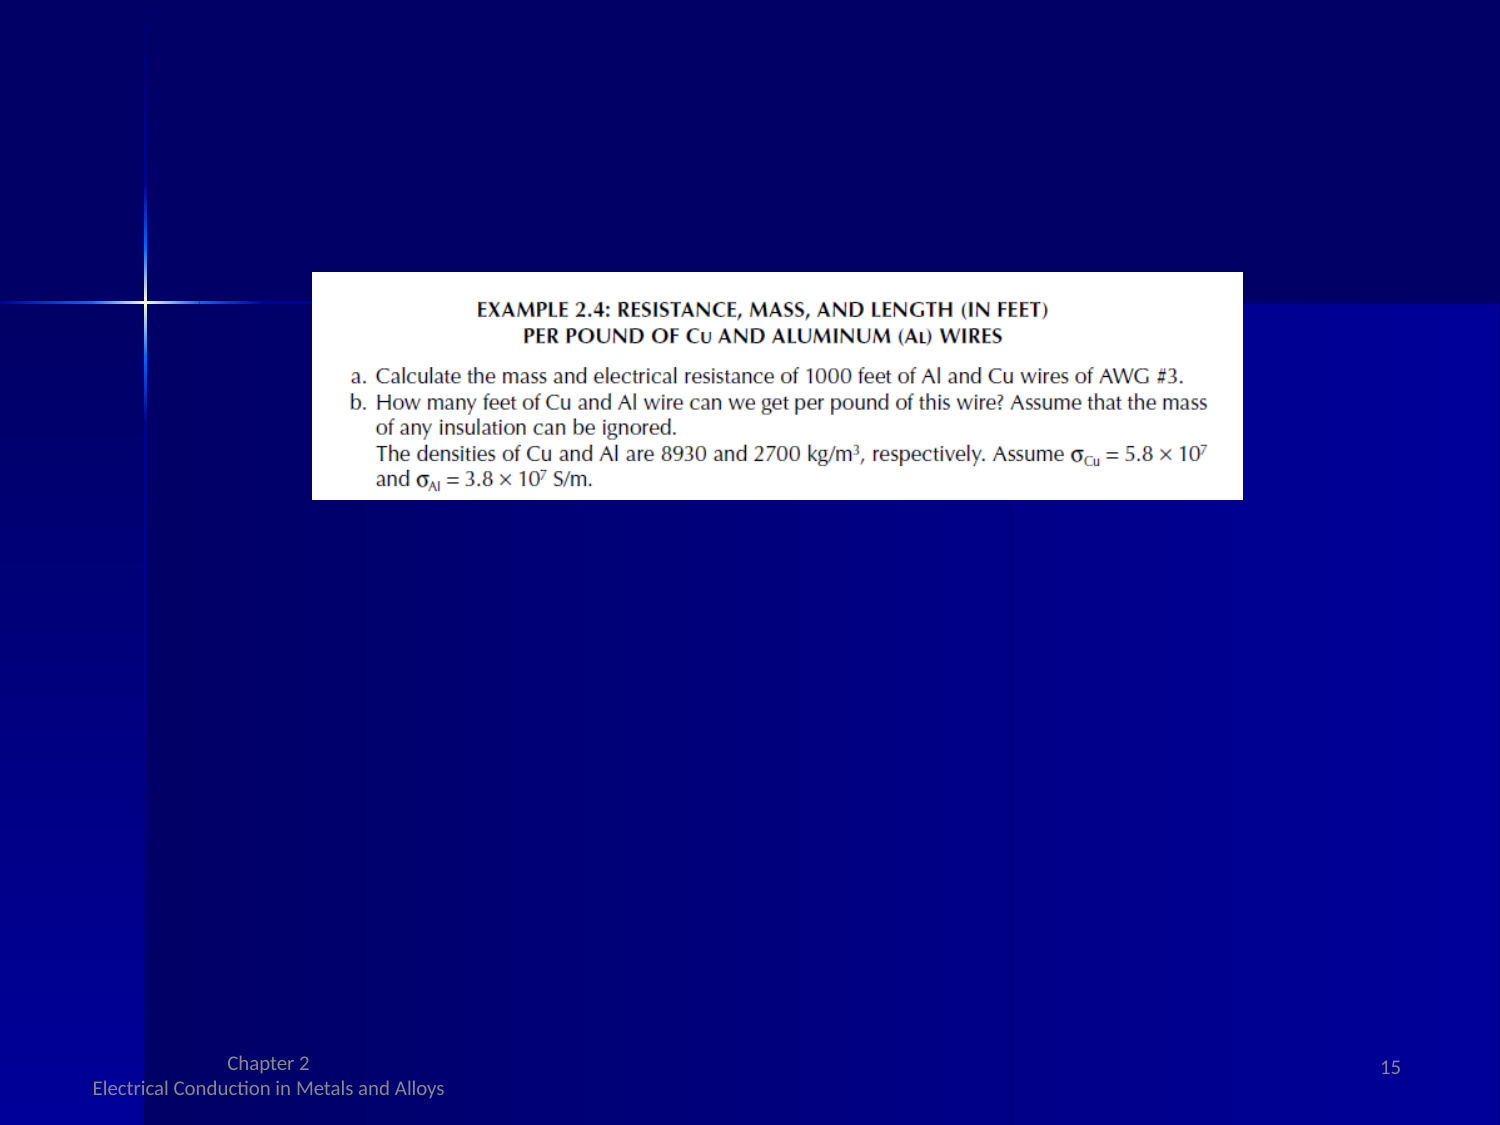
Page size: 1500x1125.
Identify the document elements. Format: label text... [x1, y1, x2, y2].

picture [312, 272, 1243, 501]
slide_number Chapter 2 Electrical Conduction in Metals and Alloys [74, 1037, 463, 1113]
